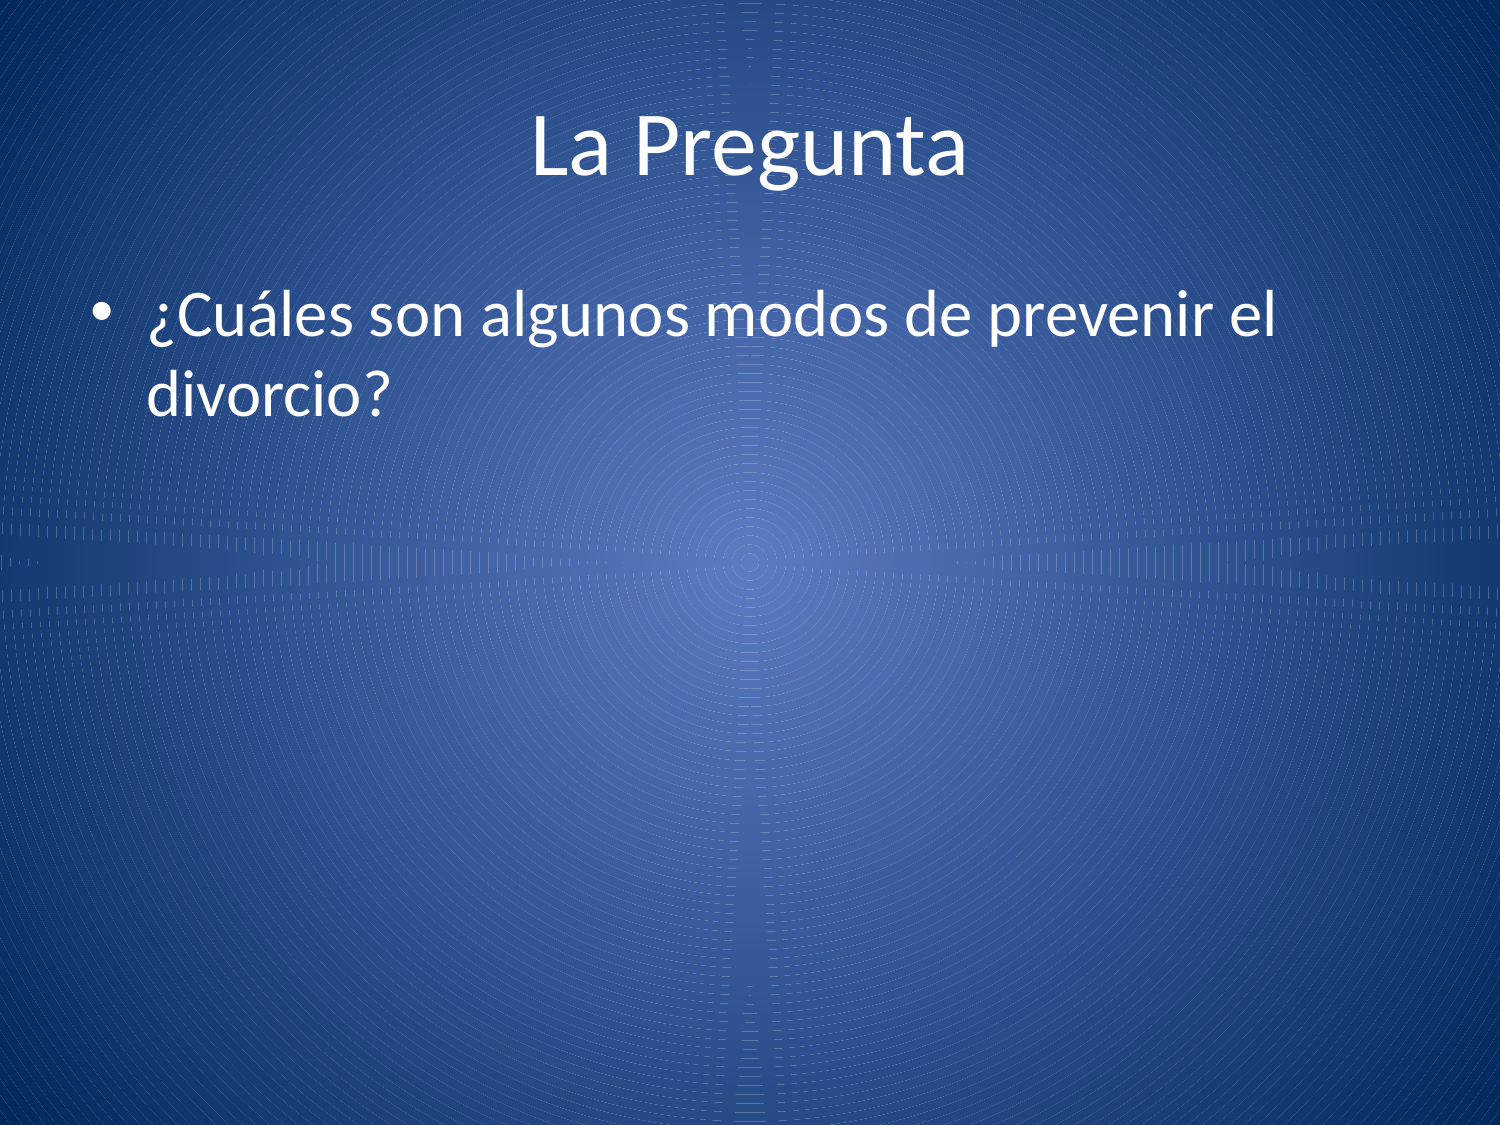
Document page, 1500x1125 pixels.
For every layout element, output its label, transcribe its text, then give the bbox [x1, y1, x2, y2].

title La Pregunta [75, 45, 1425, 233]
list ¿Cuáles son algunos modos de prevenir el divorcio? [75, 262, 1425, 1005]
